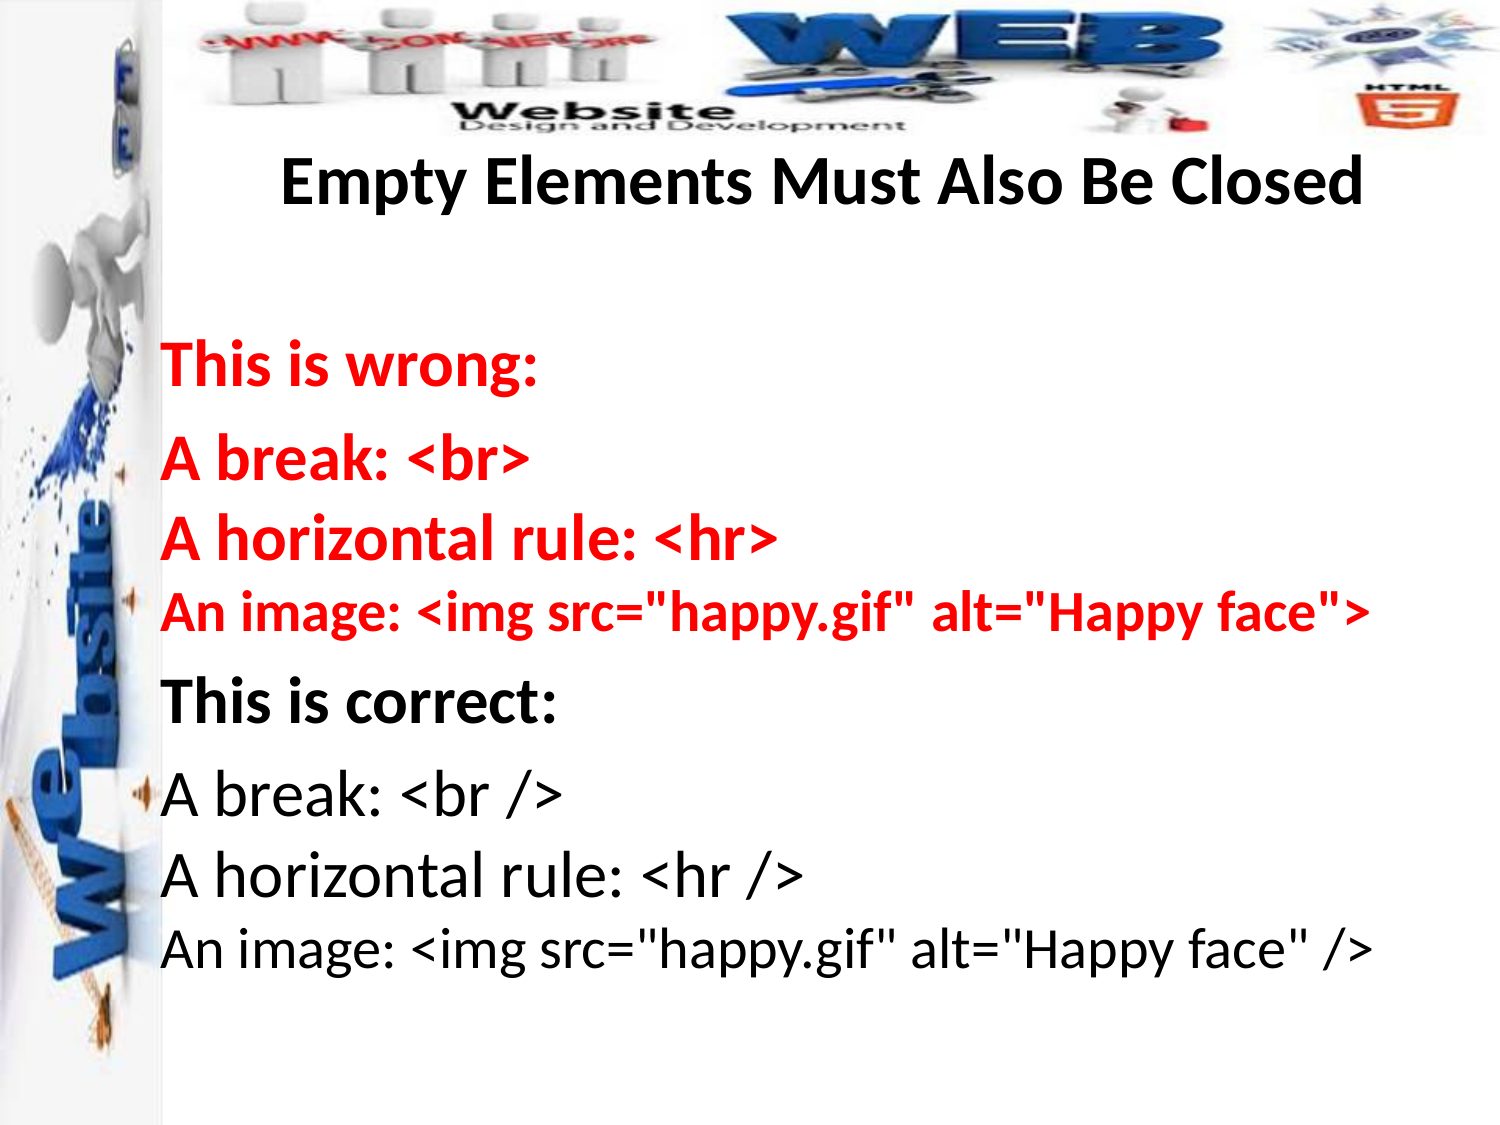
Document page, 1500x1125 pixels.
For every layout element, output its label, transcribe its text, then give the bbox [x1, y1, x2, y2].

list This is wrong: A break: <br> A horizontal rule: <hr> An image: <img src="happy.gif" alt="Happy face"> This is correct: A break: <br /> A horizontal rule: <hr /> An image: <img src="happy.gif" alt="Happy face" /> [145, 312, 1496, 1125]
title Empty Elements Must Also Be Closed [148, 125, 1499, 313]
picture [0, 0, 1500, 1125]
